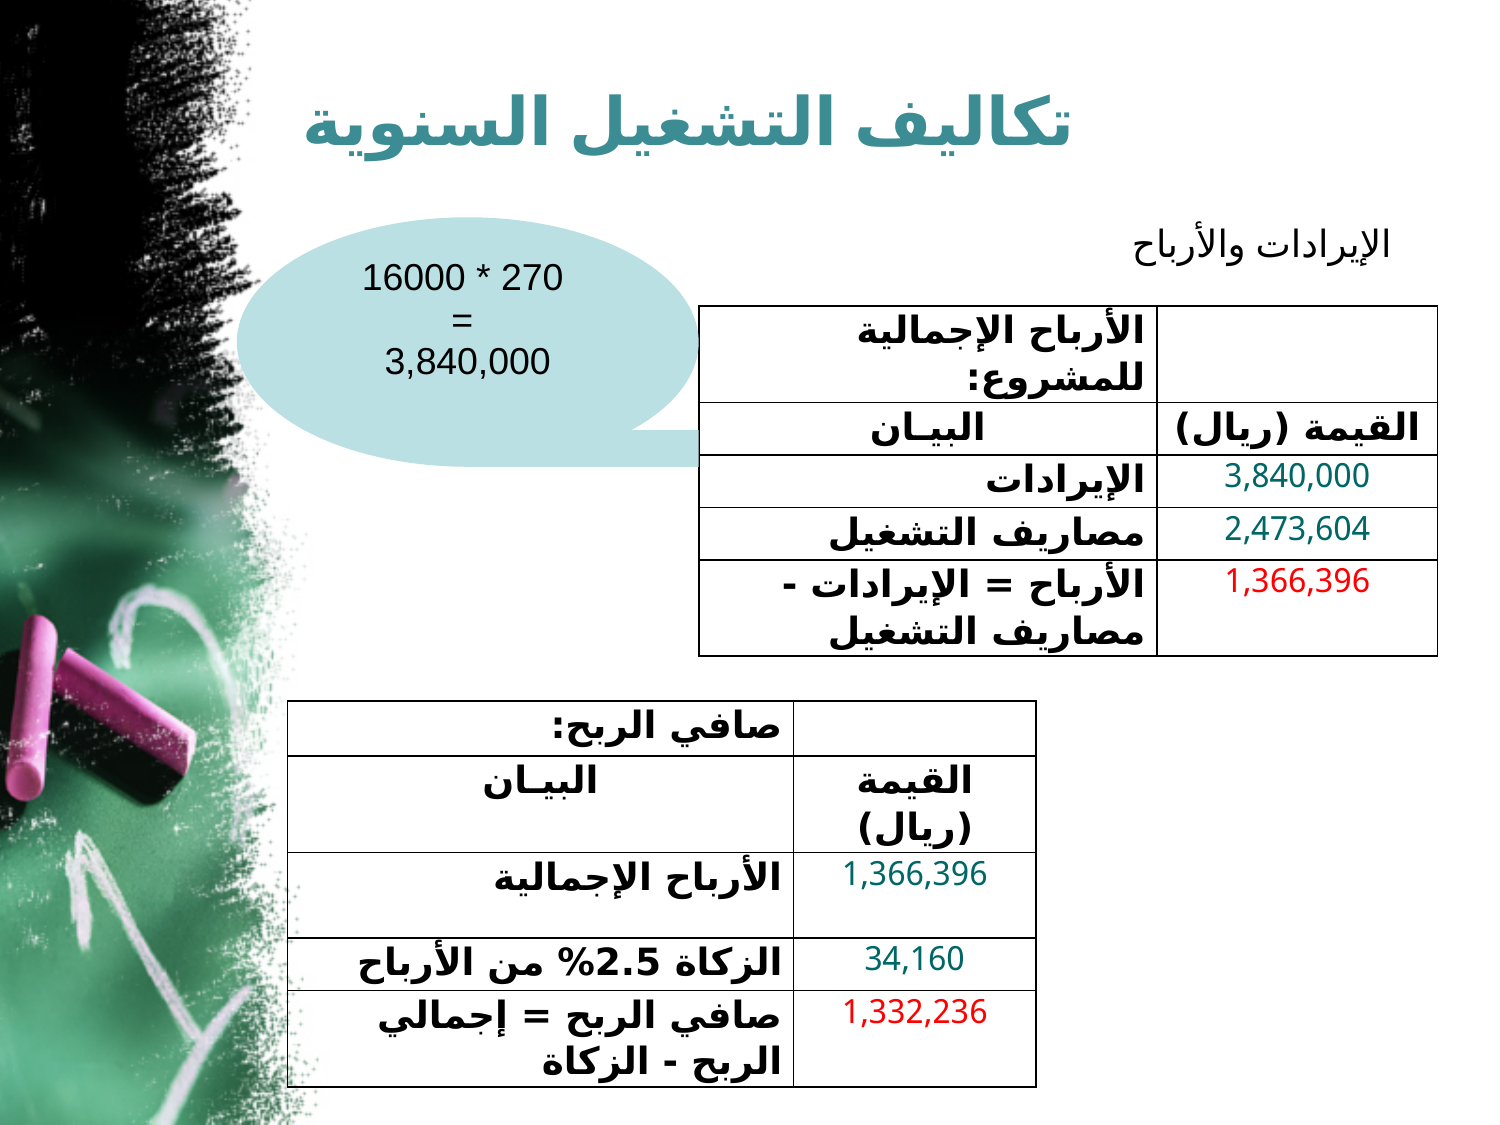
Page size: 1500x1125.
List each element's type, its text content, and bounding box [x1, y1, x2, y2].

table_cell صافي الربح = إجمالي الربح - الزكاة [288, 991, 793, 1086]
text_box الإيرادات والأرباح [1117, 221, 1453, 272]
title تكاليف التشغيل السنوية [287, 50, 1438, 188]
table_cell 34,160 [794, 939, 1035, 990]
picture [0, 0, 1500, 1125]
table_cell البيـان [700, 403, 1156, 454]
table_cell الأرباح الإجمالية [288, 853, 793, 937]
table_cell القيمة (ريال) [1158, 403, 1437, 454]
table_header صافي الربح: [288, 702, 793, 755]
table_cell 1,332,236 [794, 991, 1035, 1086]
table_cell الأرباح = الإيرادات - مصاريف التشغيل [700, 561, 1156, 655]
table_header الأرباح الإجمالية للمشروع: [700, 307, 1156, 402]
table_cell الزكاة 2.5% من الأرباح [288, 939, 793, 990]
table_cell 2,473,604 [1158, 508, 1437, 559]
text_box 16000 * 270 = 3,840,000 [236, 217, 699, 467]
table_cell 1,366,396 [794, 853, 1035, 937]
table_cell 1,366,396 [1158, 561, 1437, 655]
table_cell 3,840,000 [1158, 456, 1437, 507]
table_cell البيـان [288, 757, 793, 852]
table_cell الإيرادات [700, 456, 1156, 507]
table_header [1158, 307, 1437, 402]
table_cell مصاريف التشغيل [700, 508, 1156, 559]
table_cell القيمة (ريال) [794, 757, 1035, 852]
table_header [794, 702, 1035, 755]
